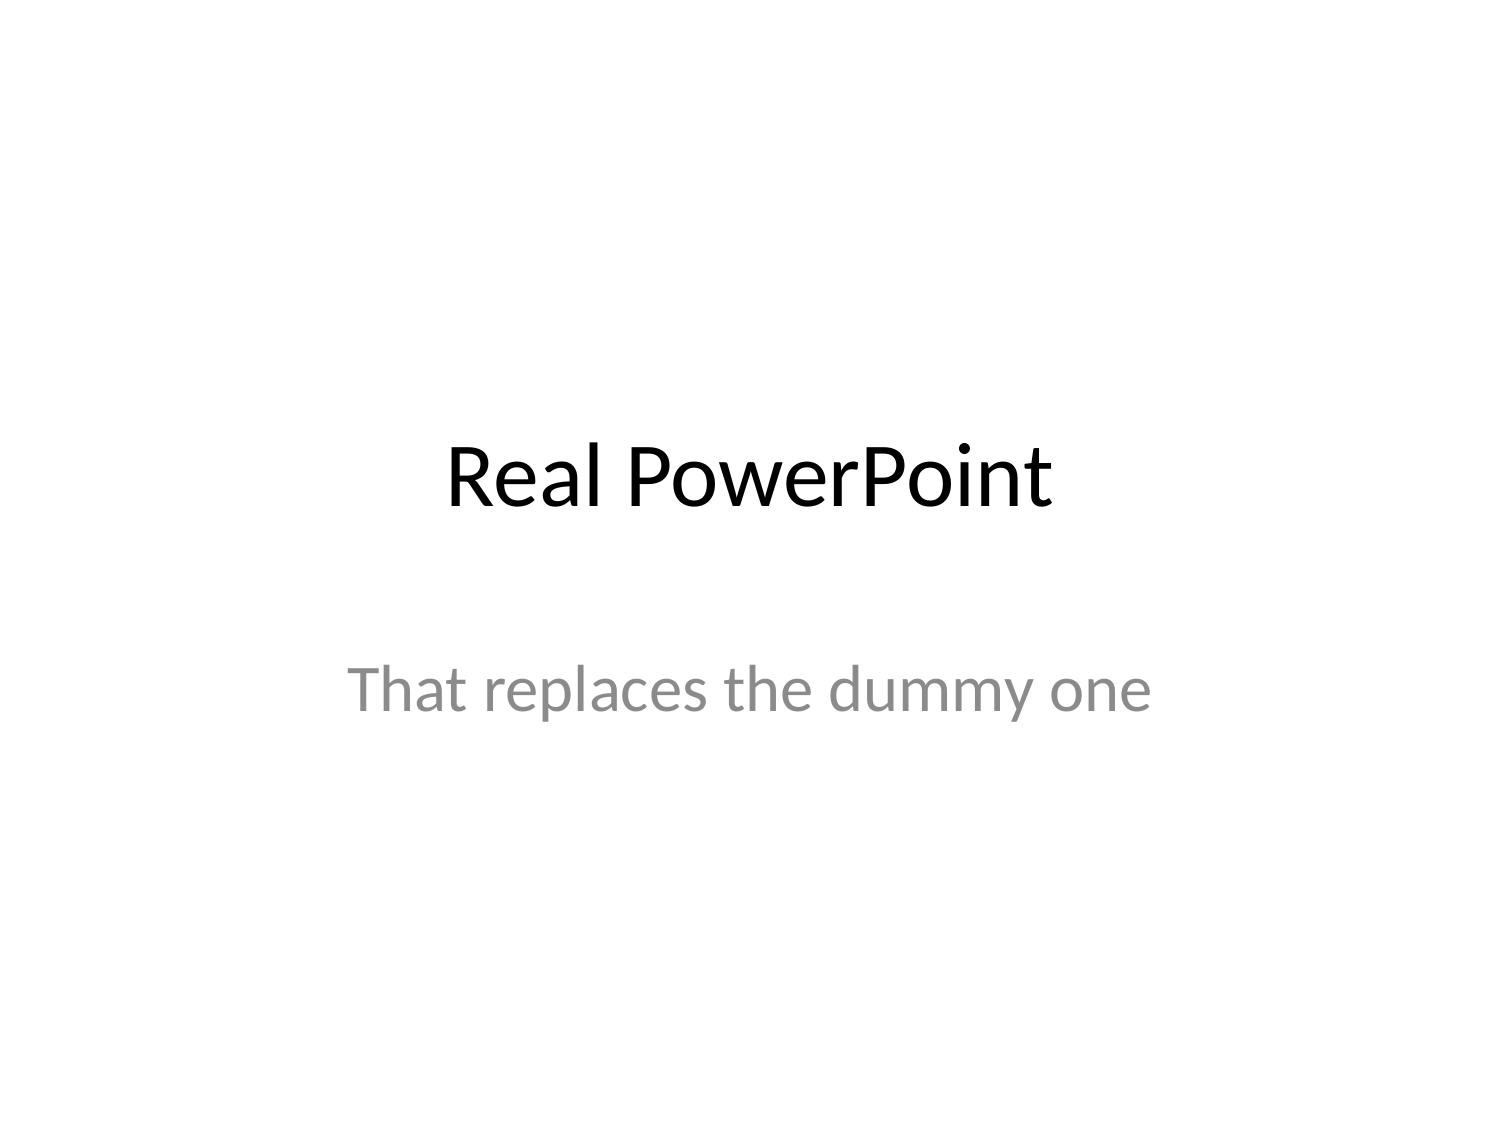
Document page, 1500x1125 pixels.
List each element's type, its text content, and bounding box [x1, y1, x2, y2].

subtitle That replaces the dummy one [225, 637, 1275, 925]
title Real PowerPoint [112, 349, 1388, 591]
